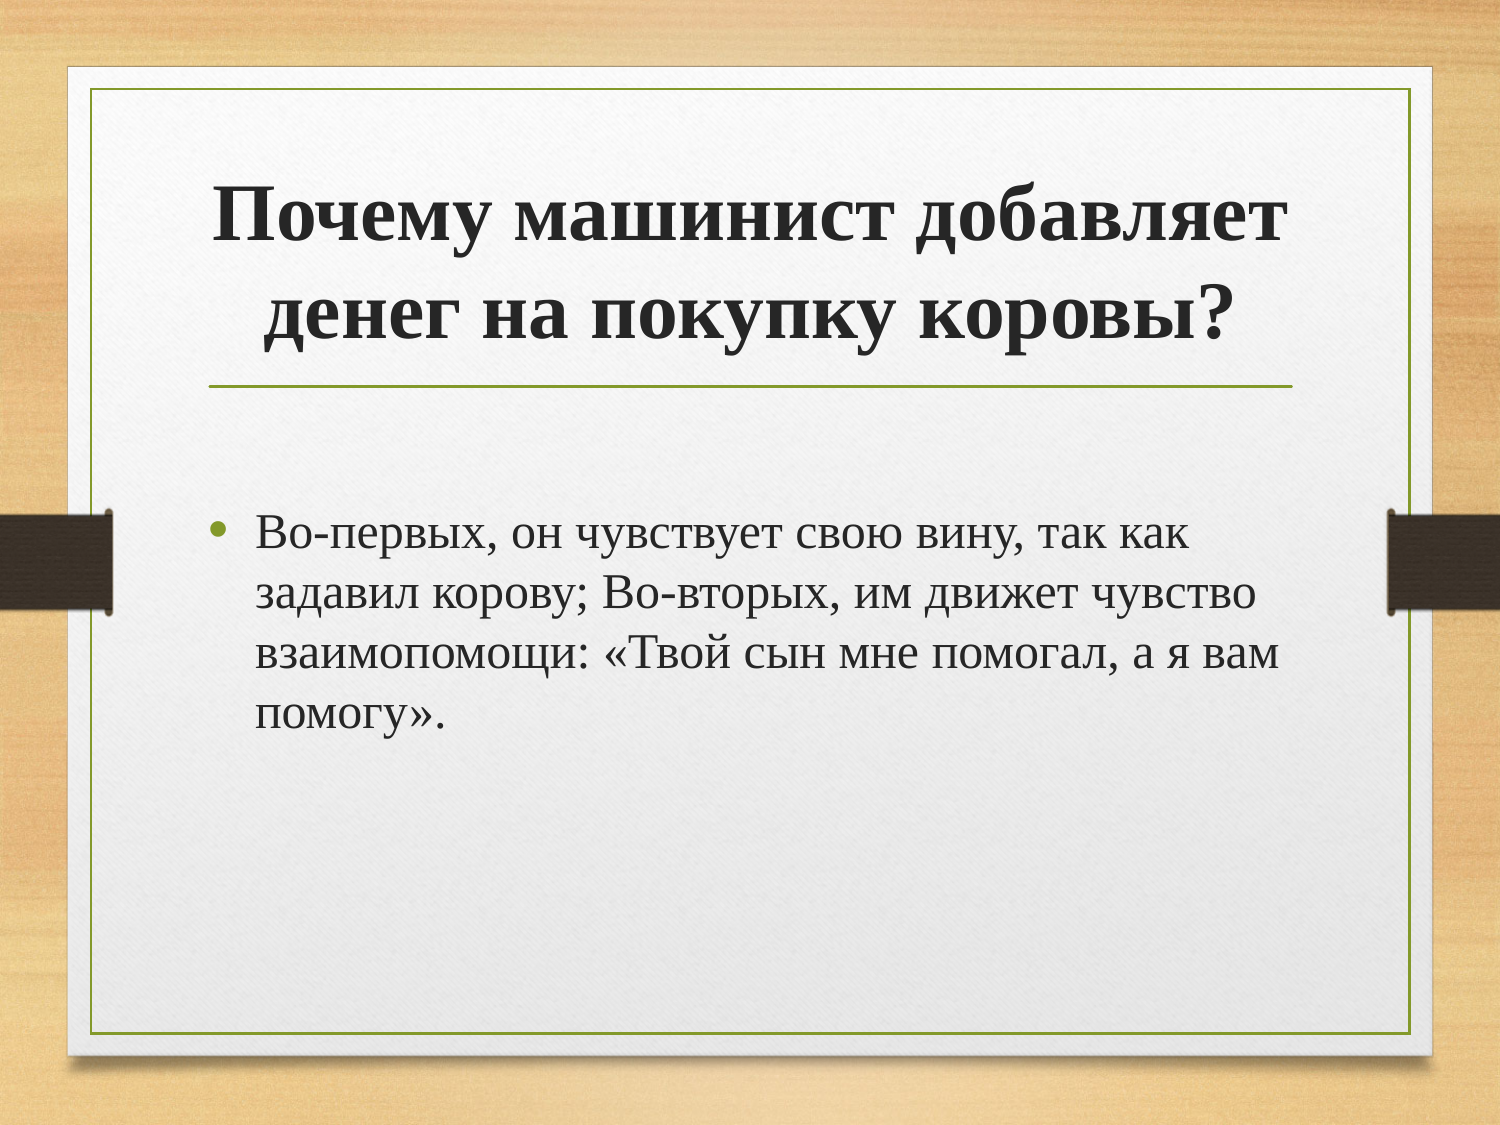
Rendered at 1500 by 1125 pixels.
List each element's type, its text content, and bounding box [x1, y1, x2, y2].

list Во-первых, он чувствует свою вину, так как задавил корову; Во-вторых, им движет чувство взаимопомощи: «Твой сын мне помогал, а я вам помогу». [193, 408, 1309, 974]
title Почему машинист добавляет денег на покупку коровы? [193, 150, 1309, 365]
picture [0, 0, 1500, 1125]
